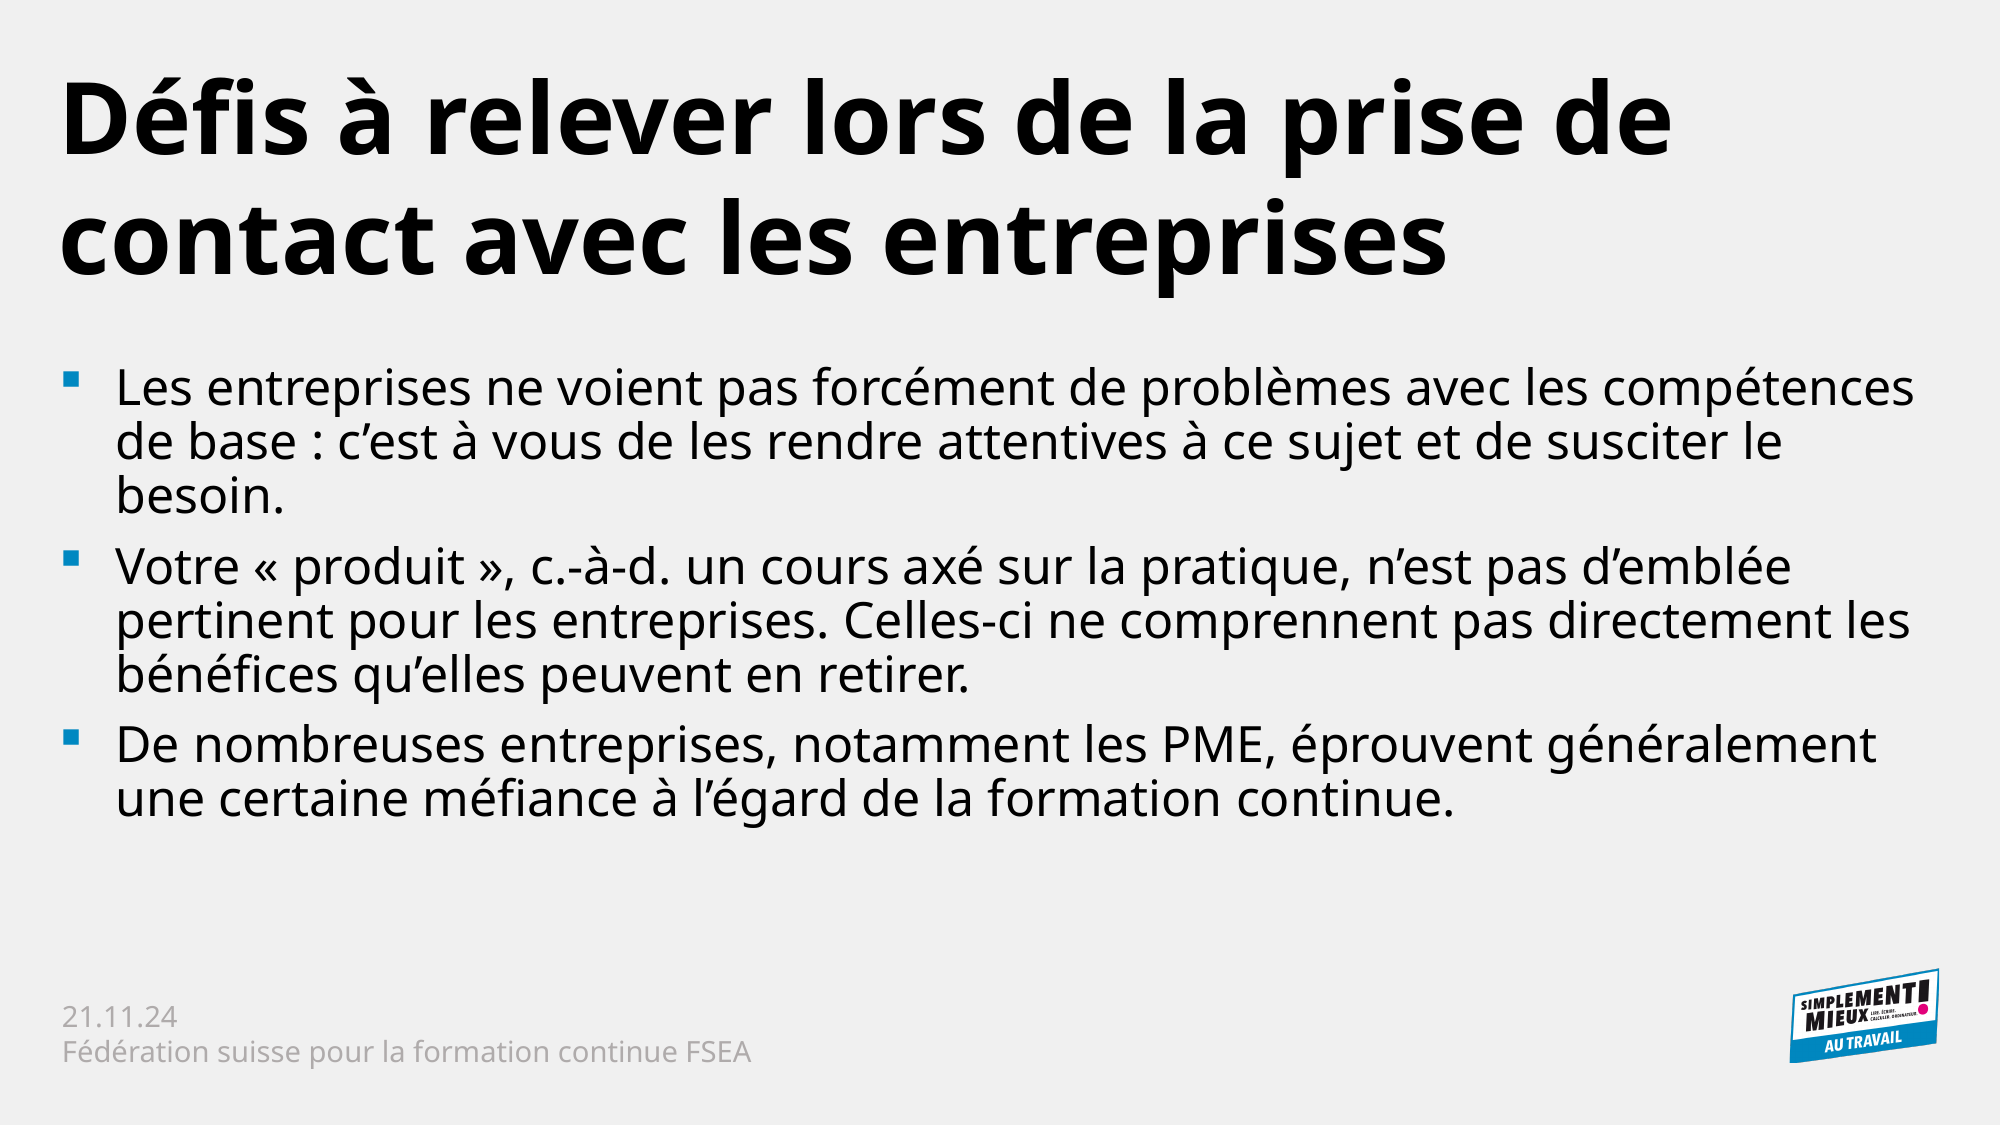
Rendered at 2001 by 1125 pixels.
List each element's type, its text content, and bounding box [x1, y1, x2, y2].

title Défis à relever lors de la prise de contact avec les entreprises [44, 80, 1923, 270]
text_box Les entreprises ne voient pas forcément de problèmes avec les compétences de base : c’est à vous de les rendre attentives à ce sujet et de susciter le besoin. Votre « produit », c.-à-d. un cours axé sur la pratique, n’est pas d’emblée pertinent pour les entreprises. Celles-ci ne comprennent pas directement les bénéfices qu’elles peuvent en retirer. De nombreuses entreprises, notamment les PME, éprouvent généralement une certaine méfiance à l’égard de la formation continue. [44, 354, 1939, 892]
